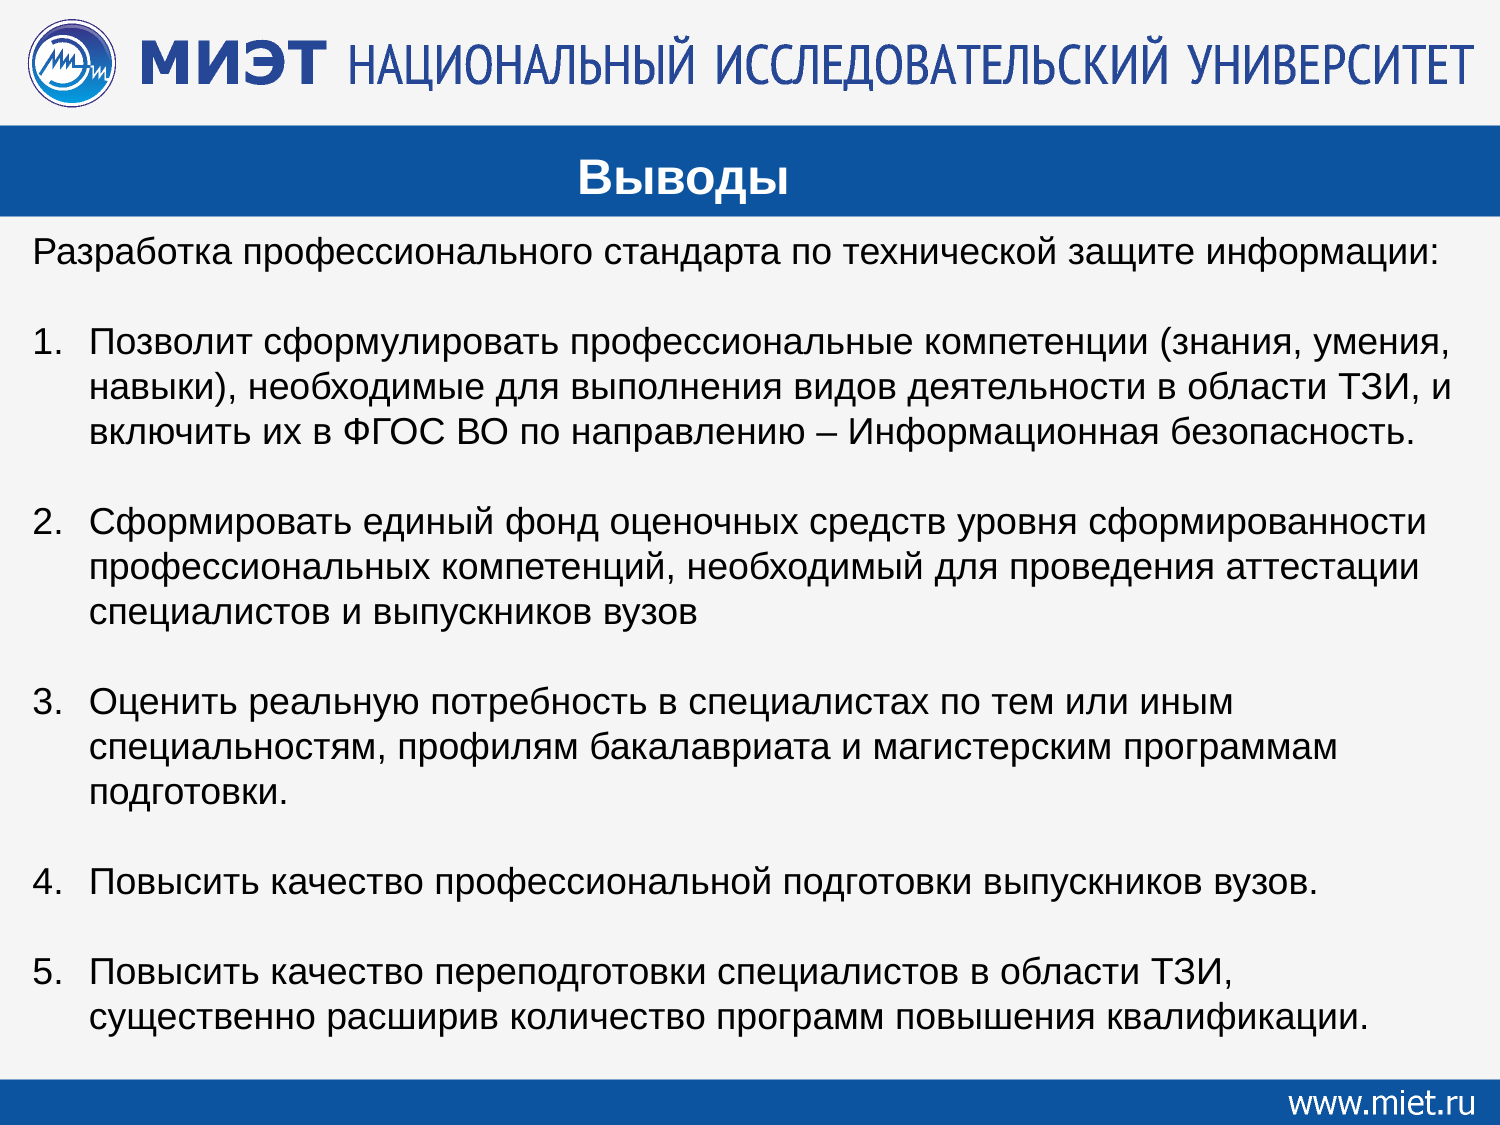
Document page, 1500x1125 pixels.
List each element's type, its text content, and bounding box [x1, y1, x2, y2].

text_box Разработка профессионального стандарта по технической защите информации: Позволит сформулировать профессиональные компетенции (знания, умения, навыки), необходимые для выполнения видов деятельности в области ТЗИ, и включить их в ФГОС ВО по направлению – Информационная безопасность. Сформировать единый фонд оценочных средств уровня сформированности профессиональных компетенций, необходимый для проведения аттестации специалистов и выпускников вузов Оценить реальную потребность в специалистах по тем или иным специальностям, профилям бакалавриата и магистерским программам подготовки. Повысить качество профессиональной подготовки выпускников вузов. Повысить качество переподготовки специалистов в области ТЗИ, существенно расширив количество программ повышения квалификации. [17, 219, 1477, 1045]
text_box Выводы [562, 137, 806, 212]
picture [0, 0, 1500, 1125]
